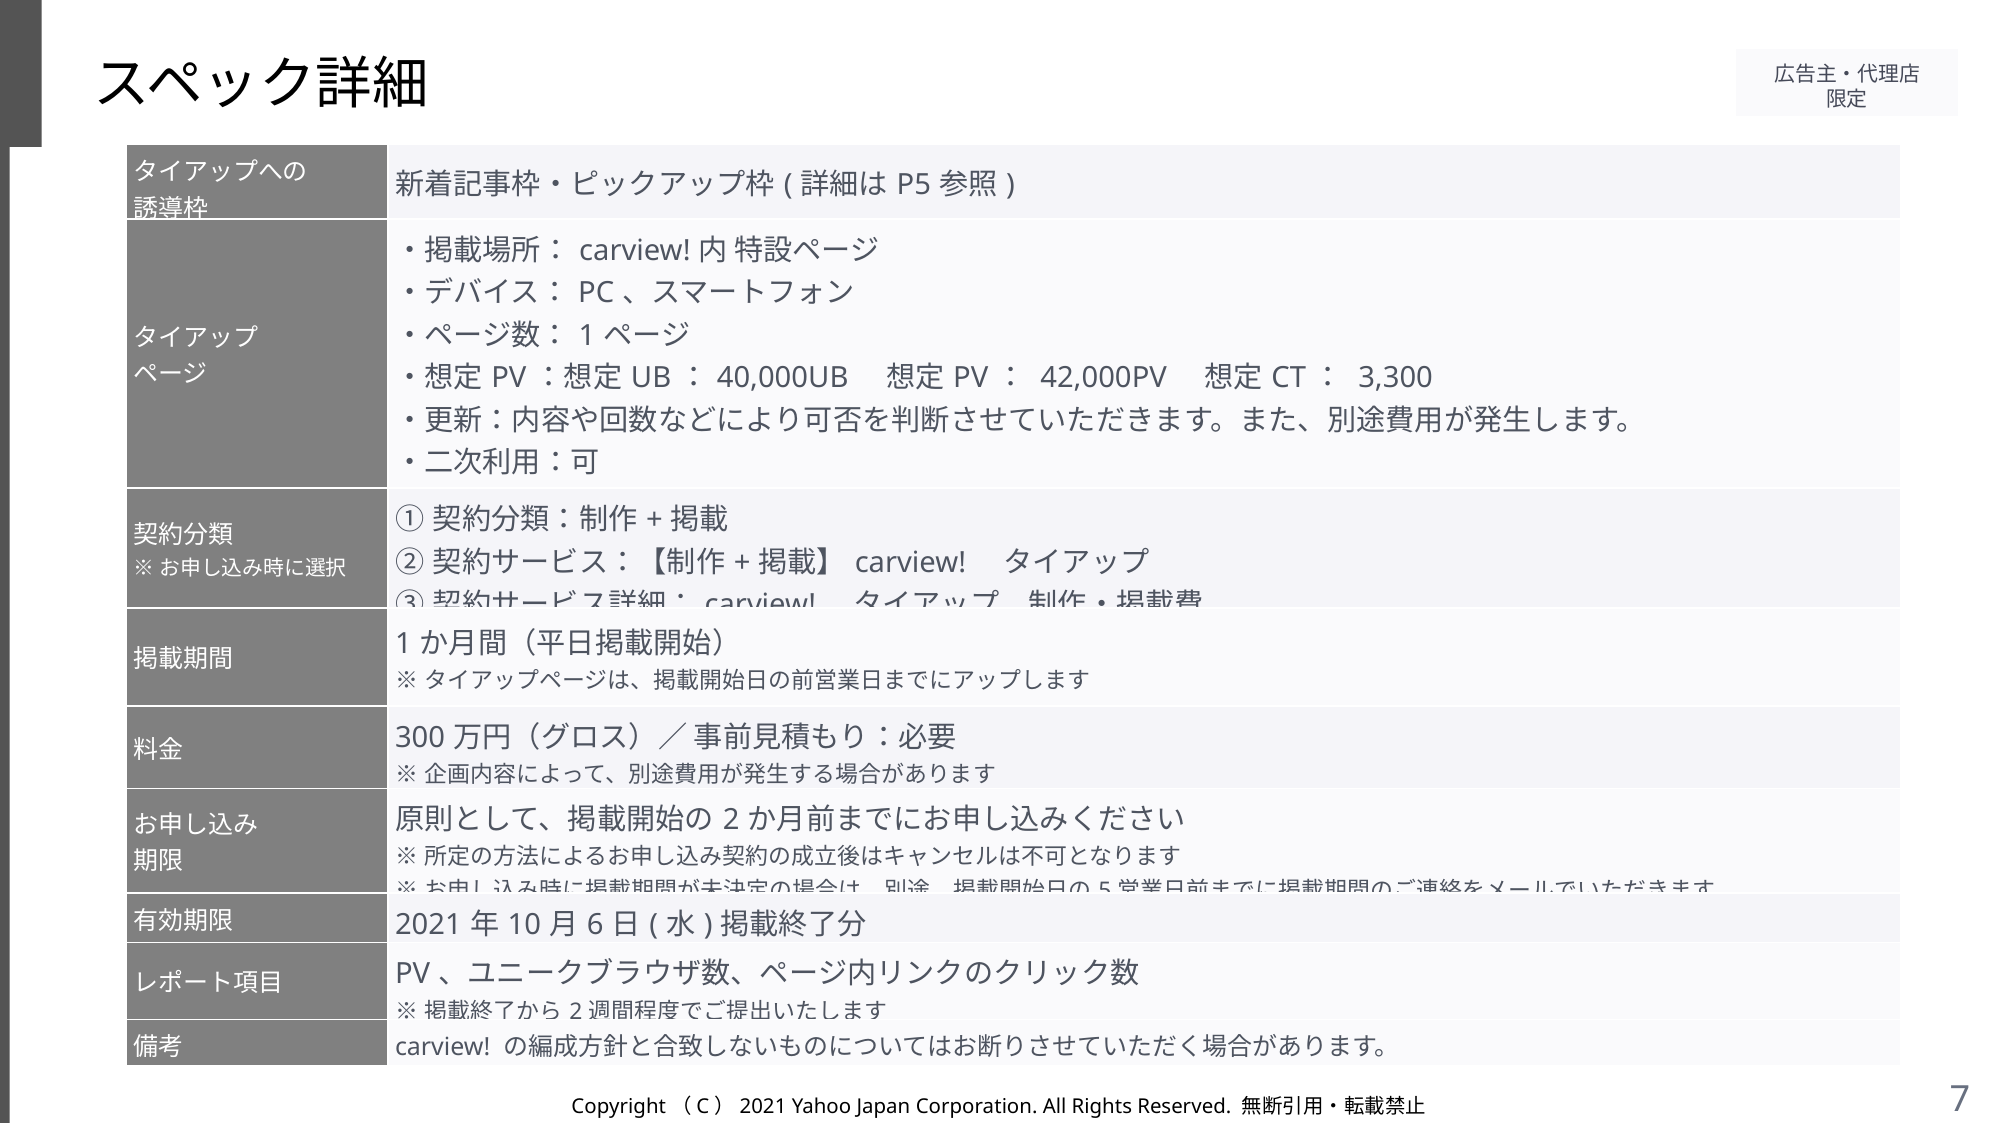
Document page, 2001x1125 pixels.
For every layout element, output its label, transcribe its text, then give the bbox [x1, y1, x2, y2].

table_cell レポート項目 [127, 943, 387, 1019]
table_cell 1か月間（平日掲載開始） ※タイアップページは、掲載開始日の前営業日までにアップします [389, 609, 1900, 705]
table_cell carview! の編成方針と合致しないものについてはお断りさせていただく場合があります。 [389, 1020, 1900, 1065]
table_cell 料金 [127, 707, 387, 788]
table_cell ・掲載場所：carview!内 特設ページ ・デバイス：PC、スマートフォン ・ページ数：1ページ ・想定PV：想定UB：40,000UB 想定PV： 42,000PV 想定CT： 3,300 ・更新：内容や回数などにより可否を判断させていただきます。また、別途費用が発生します。 ・二次利用：可 ※内容によっては不可とさせていただく場合があります ※利用費や条件を定めた契約を締結させていただきます [389, 220, 1900, 487]
table_cell 300万円（グロス）／ 事前見積もり：必要 ※企画内容によって、別途費用が発生する場合があります [389, 707, 1900, 788]
footer Copyright（C）2021 Yahoo Japan Corporation. All Rights Reserved. 無断引用・転載禁止 [556, 1085, 1579, 1125]
table_cell 備考 [127, 1020, 387, 1065]
table_cell 2021年10月6日(水)掲載終了分 [389, 894, 1900, 942]
table_cell 有効期限 [127, 894, 387, 942]
table_cell 契約分類 ※お申し込み時に選択 [127, 489, 387, 607]
table_cell お申し込み 期限 [127, 789, 387, 892]
table_header タイアップへの 誘導枠 [127, 145, 387, 218]
table_cell PV、ユニークブラウザ数、ページ内リンクのクリック数 ※掲載終了から2週間程度でご提出いたします [389, 943, 1900, 1019]
table_cell タイアップ ページ [127, 220, 387, 487]
table_cell 掲載期間 [127, 609, 387, 705]
table_cell ①契約分類：制作+掲載 ②契約サービス：【制作+掲載】carview! タイアップ ③契約サービス詳細：carview! タイアップ 制作・掲載費 [389, 489, 1900, 607]
title スペック詳細 [78, 37, 1693, 125]
table_header 新着記事枠・ピックアップ枠(詳細はP5参照) [389, 145, 1900, 218]
table_cell 原則として、掲載開始の2か月前までにお申し込みください ※所定の方法によるお申し込み契約の成立後はキャンセルは不可となります ※お申し込み時に掲載期間が未決定の場合は、別途、掲載開始日の5営業日前までに掲載期間のご連絡をメールでいただきます [389, 789, 1900, 892]
